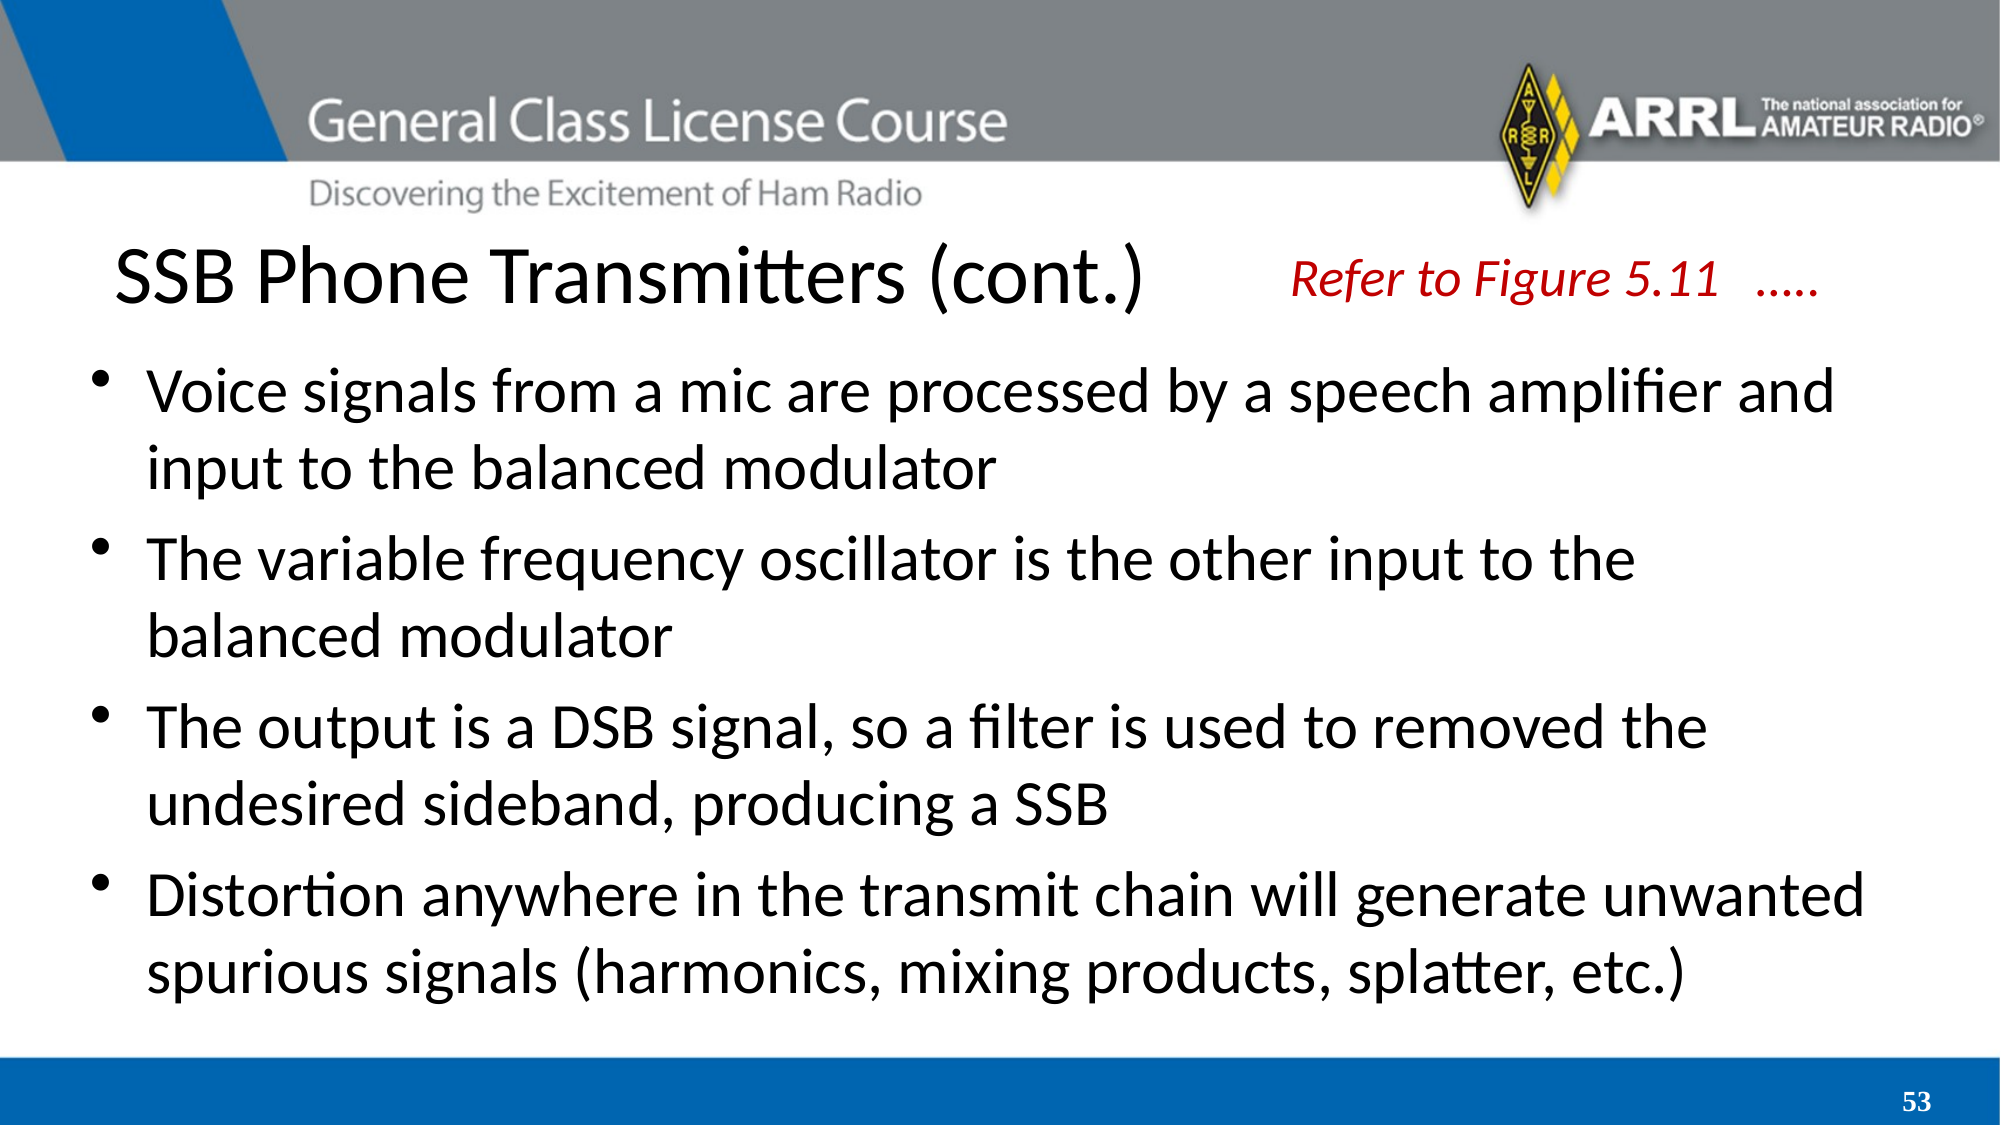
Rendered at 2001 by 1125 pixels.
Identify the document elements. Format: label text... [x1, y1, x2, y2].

list Voice signals from a mic are processed by a speech amplifier and input to the balanced modulator The variable frequency oscillator is the other input to the balanced modulator The output is a DSB signal, so a filter is used to removed the undesired sideband, producing a SSB Distortion anywhere in the transmit chain will generate unwanted spurious signals (harmonics, mixing products, splatter, etc.) [75, 340, 1900, 1038]
title SSB Phone Transmitters (cont.) [24, 212, 1238, 356]
picture [0, 0, 2001, 1125]
text_box Refer to Figure 5.11 ….. [1275, 234, 1863, 315]
